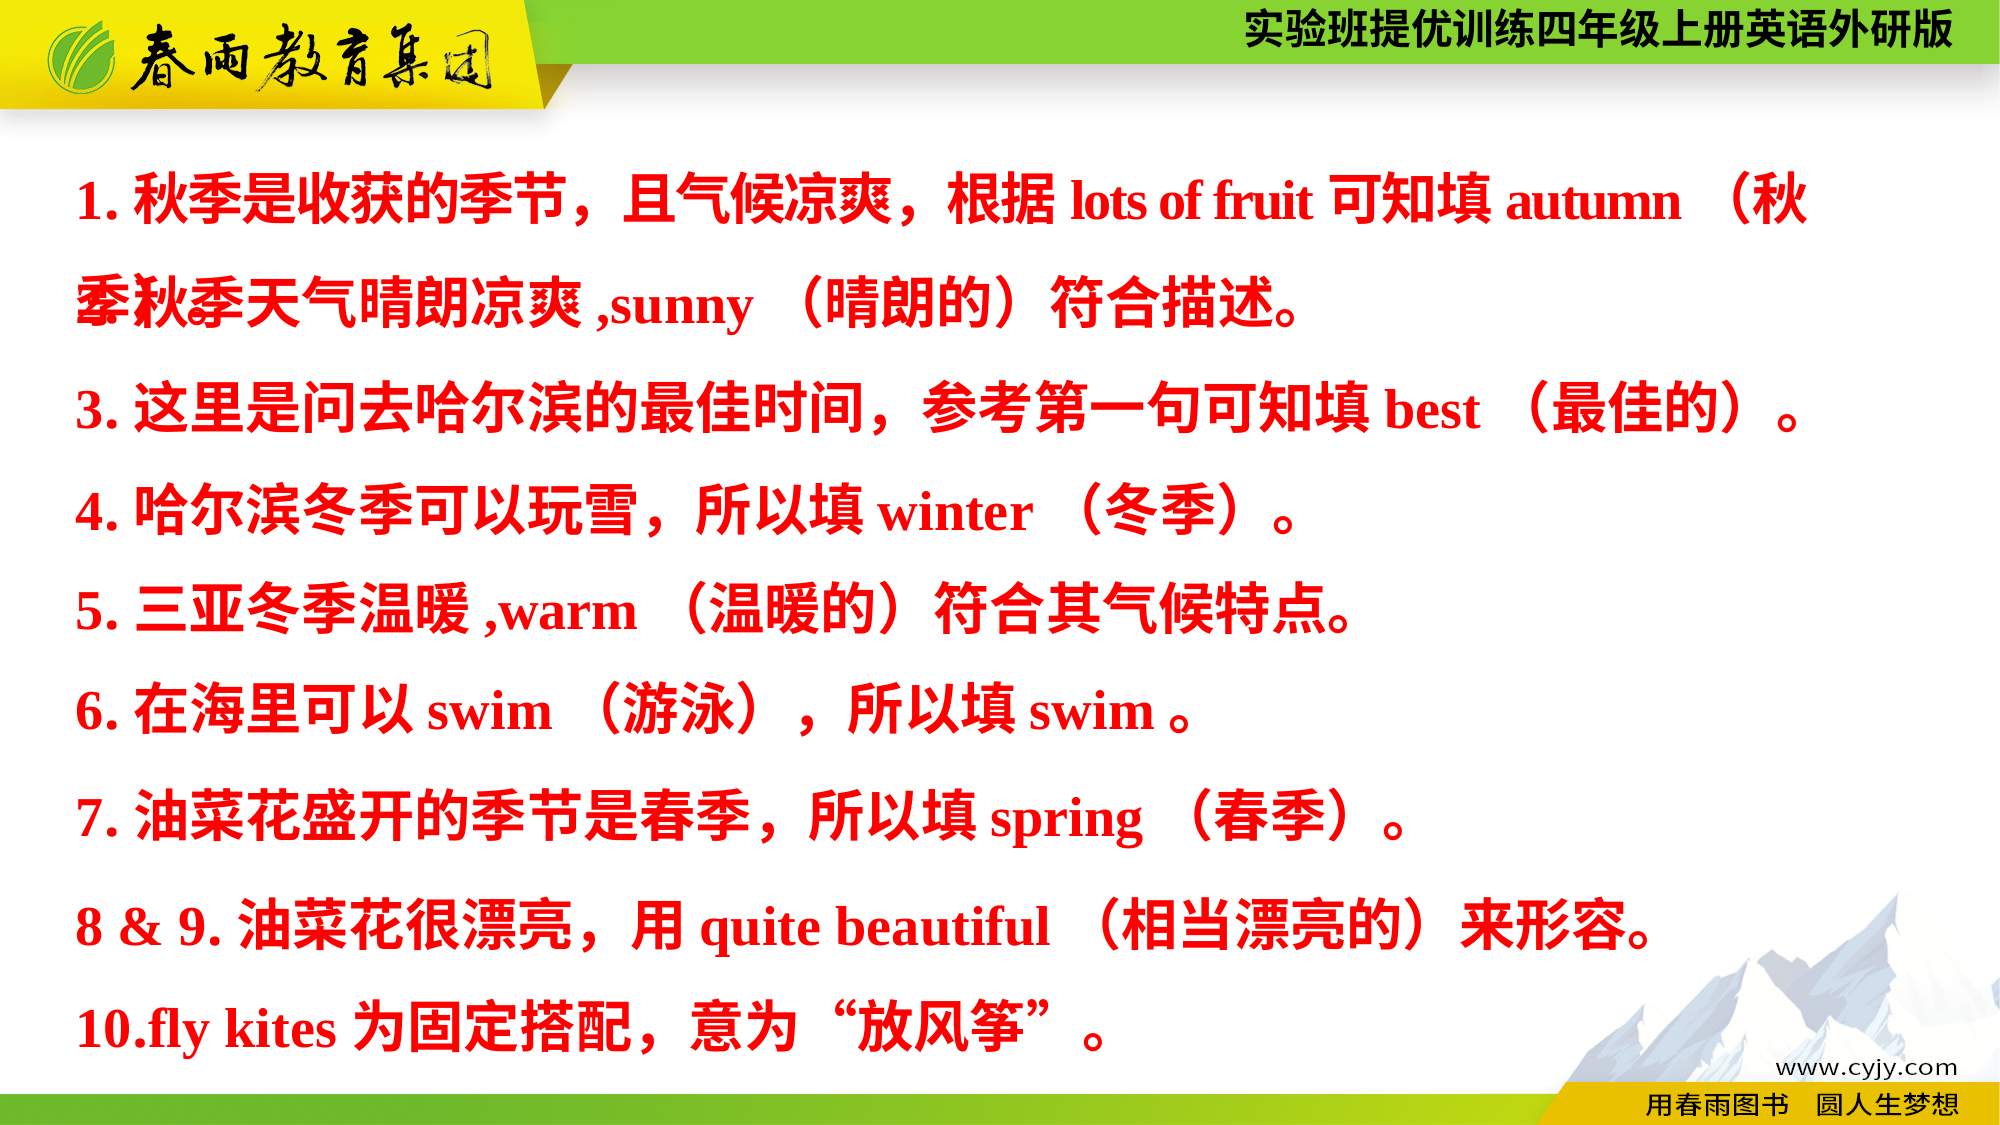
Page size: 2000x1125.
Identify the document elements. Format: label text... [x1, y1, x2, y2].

text_box 6.在海里可以swim（游泳），所以填swim。 [60, 632, 1945, 738]
picture [0, 0, 2000, 1125]
text_box 10.fly kites为固定搭配，意为“放风筝”。 [60, 950, 1945, 1067]
text_box 8 & 9.油菜花很漂亮，用quite beautiful（相当漂亮的）来形容。 [60, 847, 1945, 950]
text_box 4.哈尔滨冬季可以玩雪，所以填winter（冬季）。 [60, 432, 1945, 531]
list 1.秋季是收获的季节，且气候凉爽，根据lots of fruit可知填autumn（秋季）。 [60, 122, 1945, 225]
text_box 3.这里是问去哈尔滨的最佳时间，参考第一句可知填best（最佳的）。 [60, 330, 1945, 432]
text_box 2.秋季天气晴朗凉爽,sunny（晴朗的）符合描述。 [60, 225, 1945, 330]
text_box 5.三亚冬季温暖,warm（温暖的）符合其气候特点。 [60, 531, 1945, 632]
text_box 7.油菜花盛开的季节是春季，所以填spring（春季）。 [60, 738, 1945, 847]
